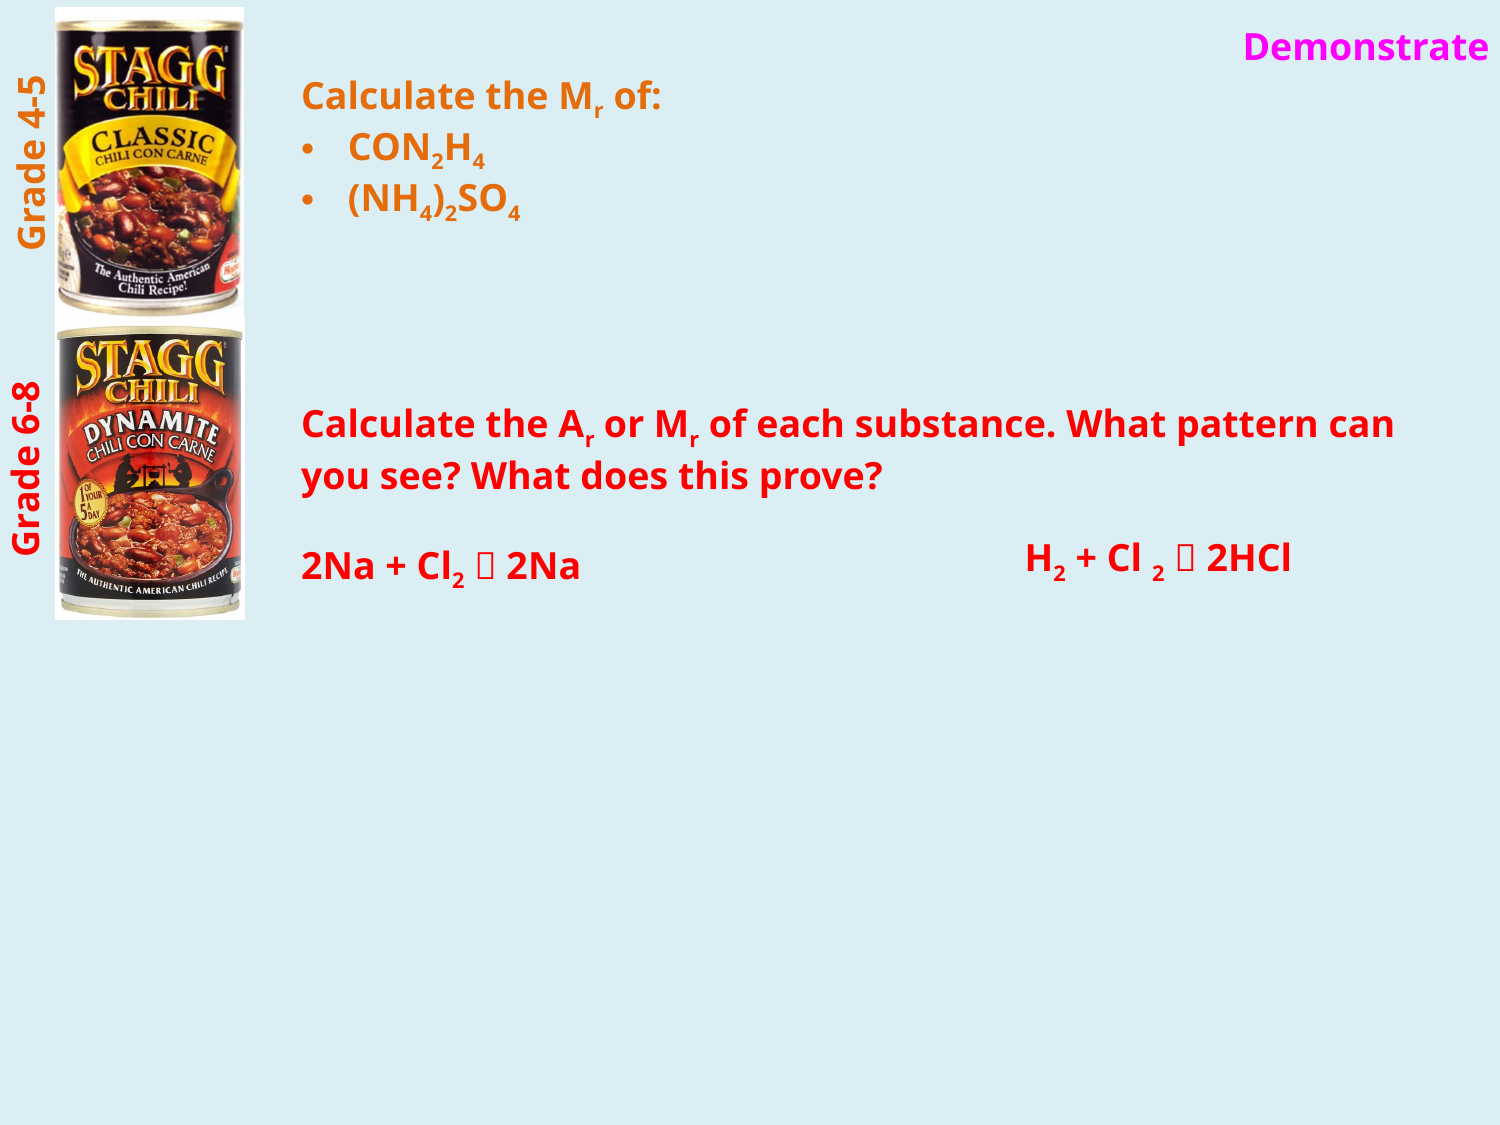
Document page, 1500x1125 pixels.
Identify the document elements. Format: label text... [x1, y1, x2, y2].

text_box Calculate the Ar or Mr of each substance. What pattern can you see? What does this prove? 2Na + Cl2  2Na [286, 393, 1421, 646]
picture [54, 6, 246, 620]
text_box H2 + Cl 2  2HCl [1009, 527, 1317, 593]
text_box Calculate the Mr of: CON2H4 (NH4)2SO4 [286, 64, 1421, 233]
text_box Demonstrate [1227, 15, 1500, 75]
text_box Grade 4-5 [0, 59, 49, 267]
text_box Grade 6-8 [0, 365, 49, 573]
